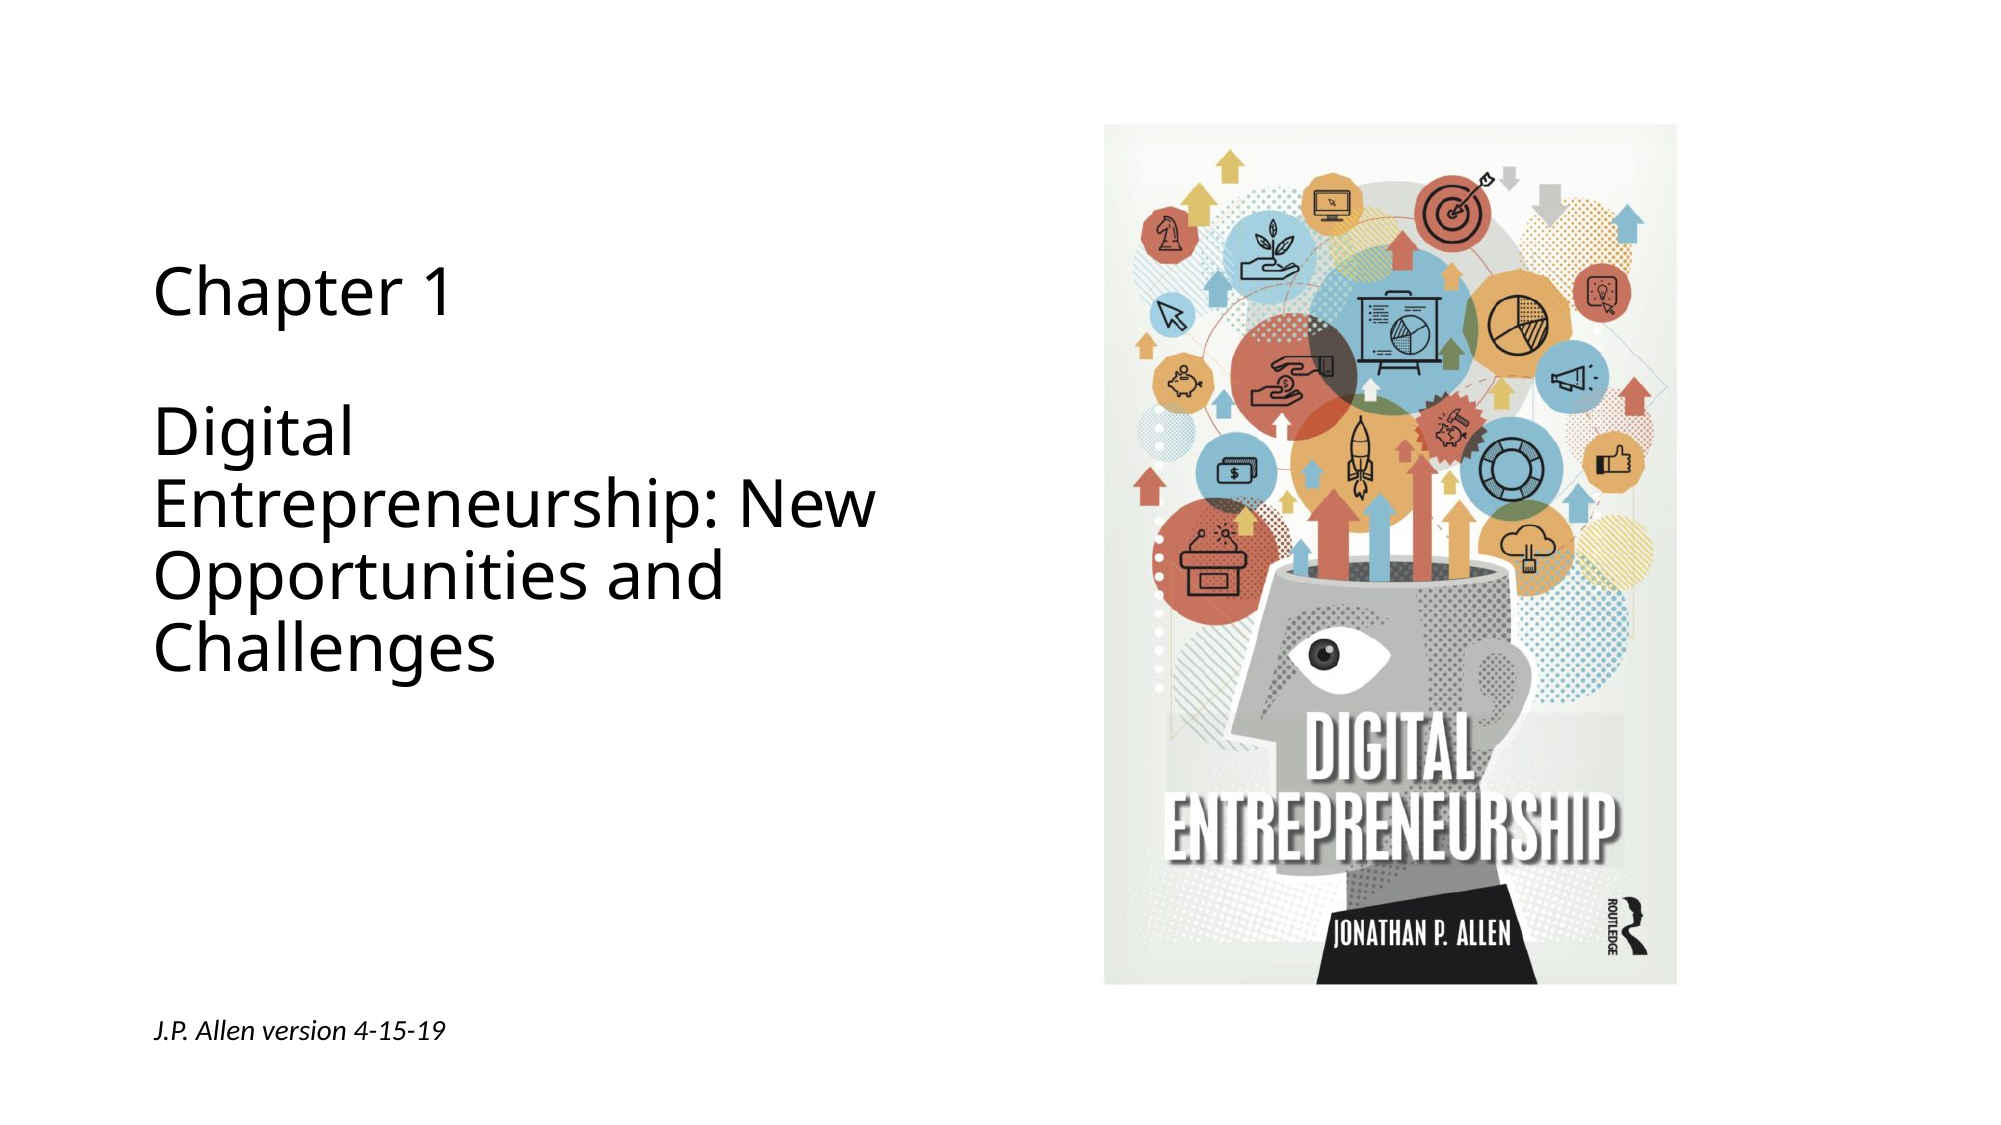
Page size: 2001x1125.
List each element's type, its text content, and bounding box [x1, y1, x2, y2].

picture [1019, 74, 1760, 1034]
text_box J.P. Allen version 4-15-19 [139, 1003, 461, 1054]
list Digital Entrepreneurship: New Opportunities and Challenges [137, 389, 924, 963]
title Chapter 1 [137, 75, 783, 338]
